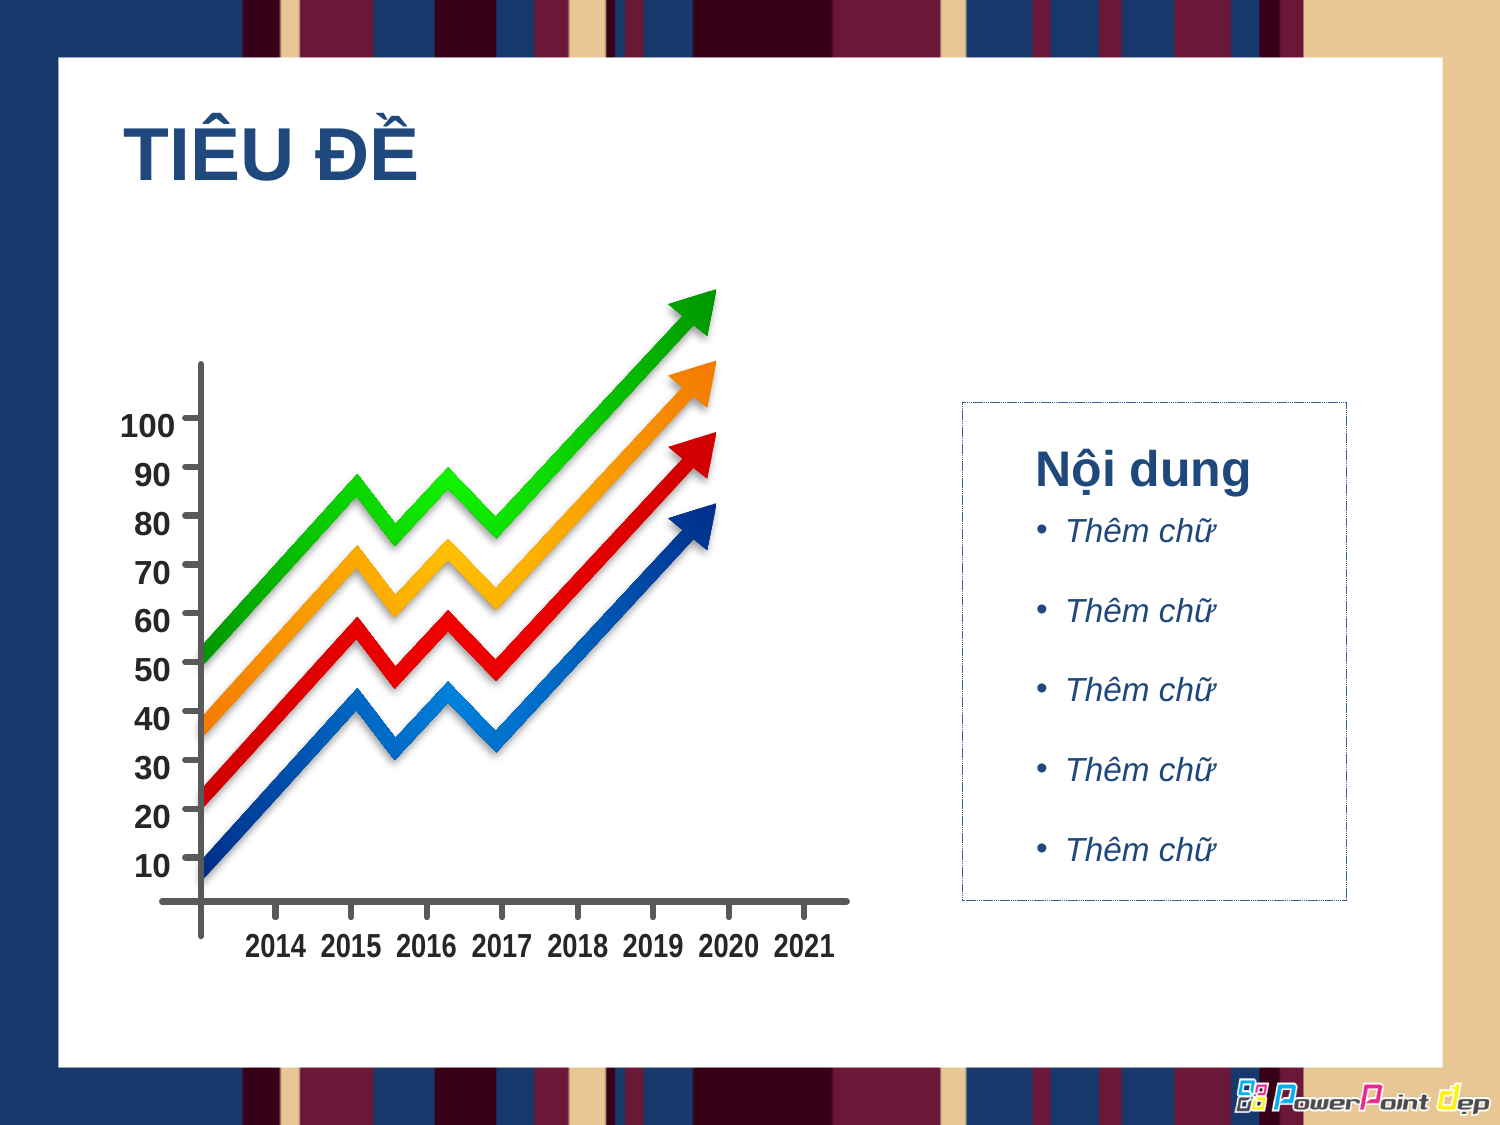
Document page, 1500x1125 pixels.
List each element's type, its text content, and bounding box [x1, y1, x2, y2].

text_box [962, 402, 1347, 900]
text_box tiêu đề [108, 86, 973, 215]
picture [0, 0, 1500, 1125]
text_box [104, 288, 851, 973]
